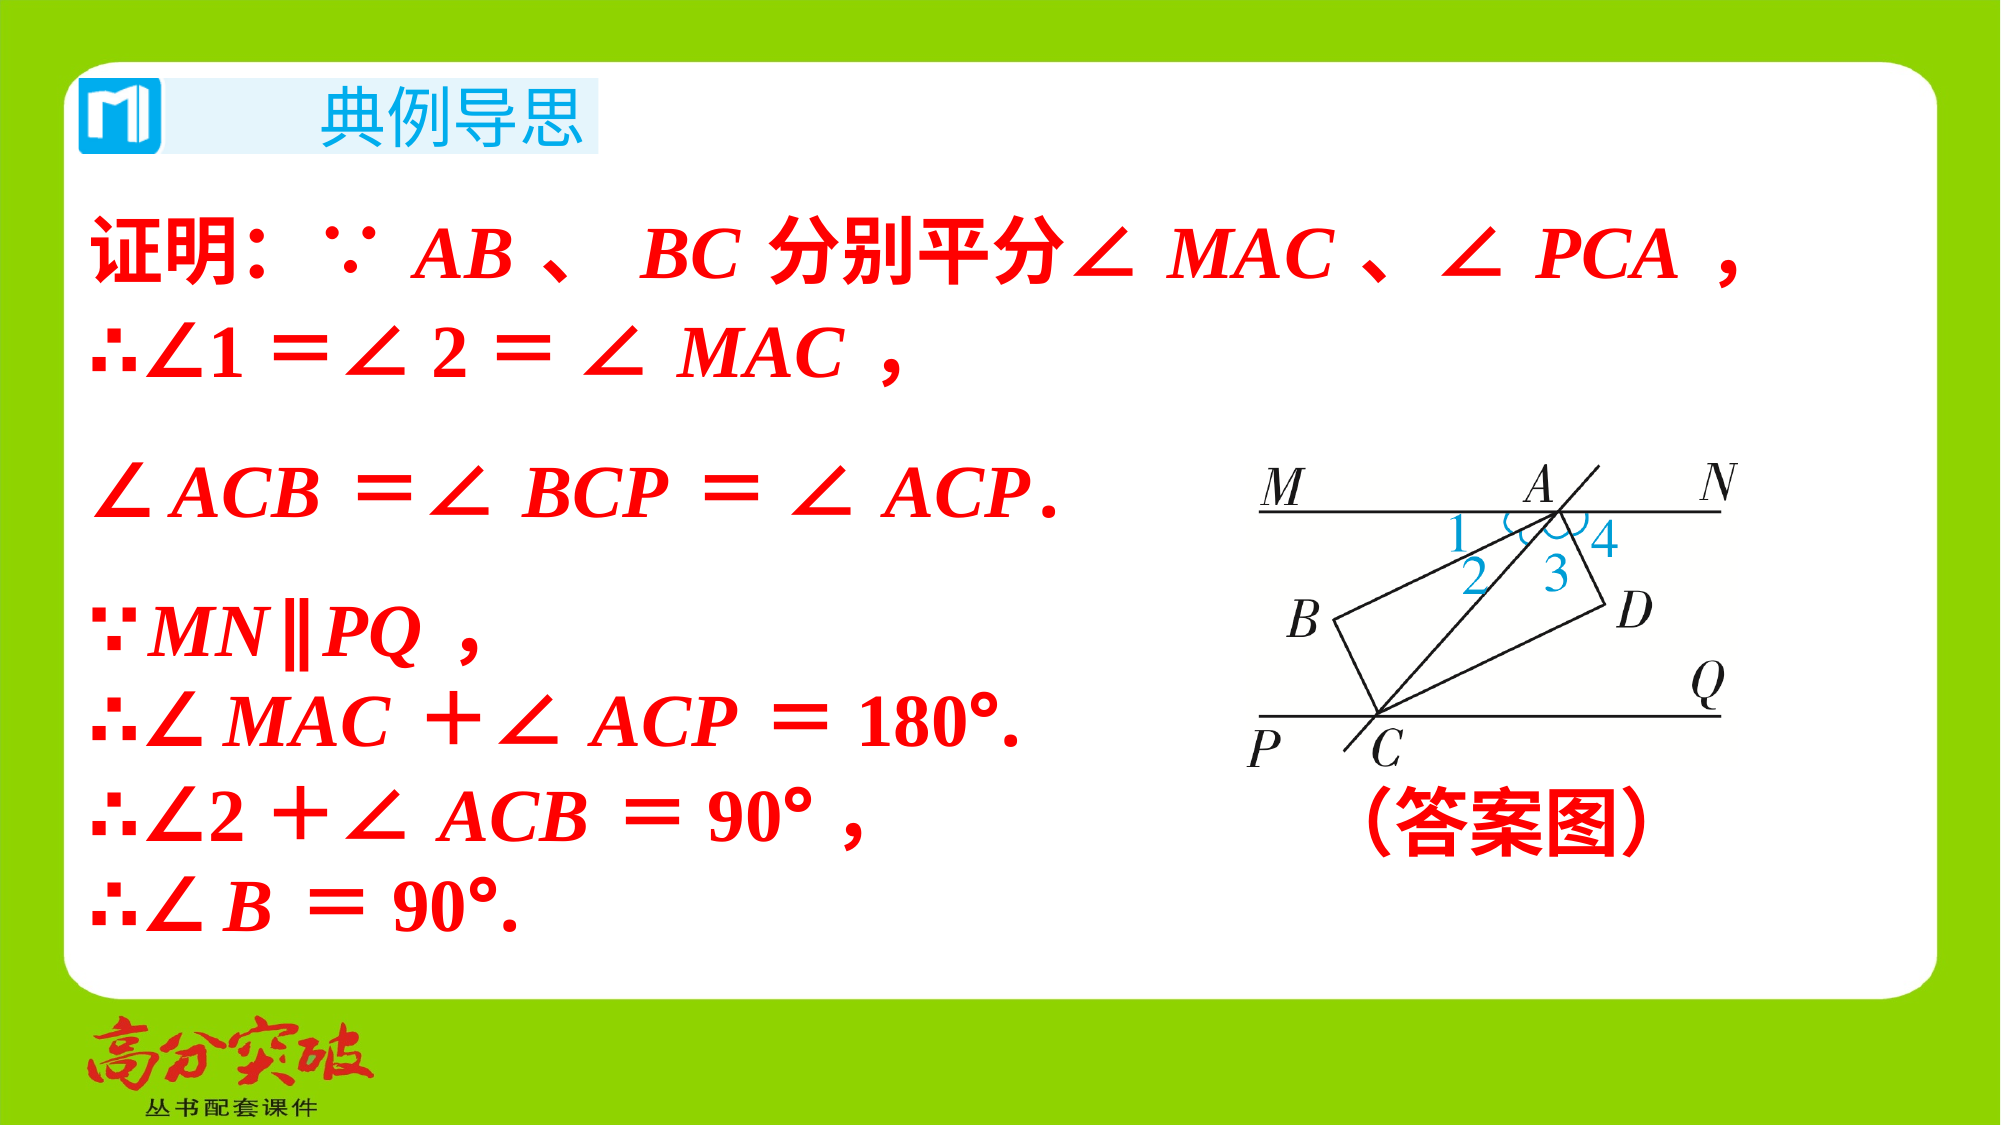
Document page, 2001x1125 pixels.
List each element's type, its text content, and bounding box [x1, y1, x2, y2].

text_box （答案图） [1316, 775, 1697, 866]
text_box ∴∠2＋∠ACB＝90°， ∴∠B＝90°. [88, 766, 1386, 858]
text_box ∵MN∥PQ， ∴∠MAC＋∠ACP＝180°. [88, 581, 1246, 673]
picture [0, 0, 2001, 1125]
text_box 证明：∵AB、BC分别平分∠MAC、∠PCA， [88, 203, 1734, 295]
